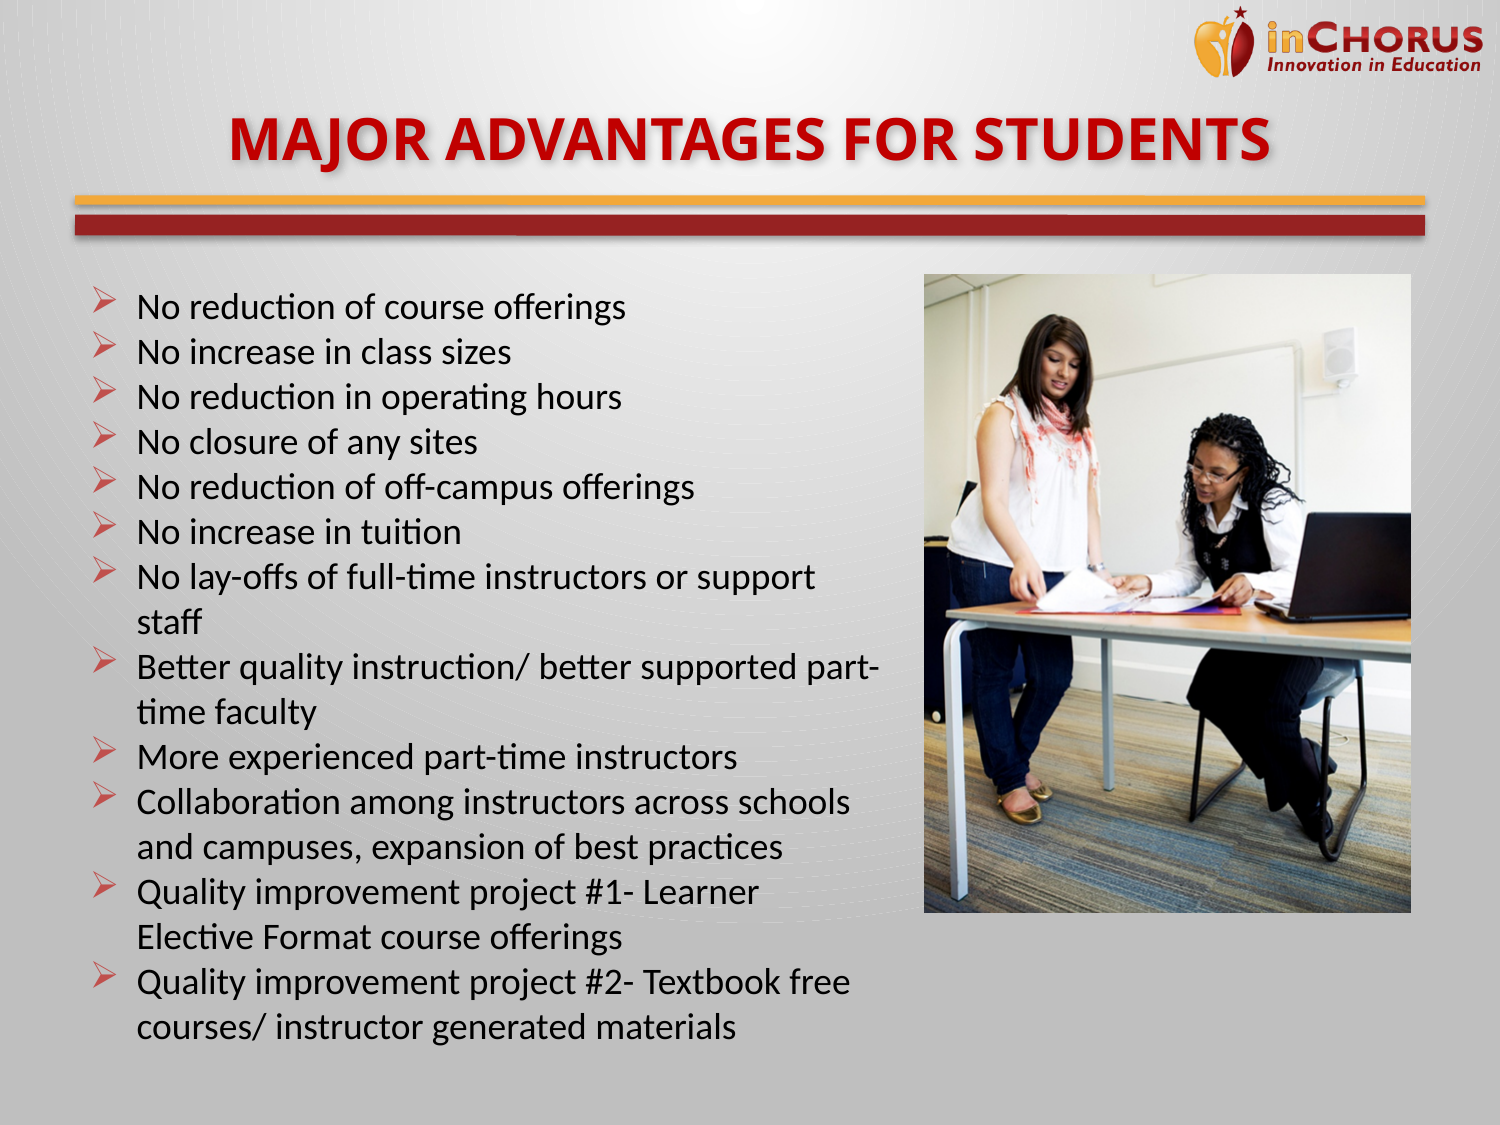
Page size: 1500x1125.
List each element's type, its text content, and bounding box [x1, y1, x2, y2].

text_box No reduction of course offerings No increase in class sizes No reduction in operating hours No closure of any sites No reduction of off-campus offerings No increase in tuition No lay-offs of full-time instructors or support staff Better quality instruction/ better supported part-time faculty More experienced part-time instructors Collaboration among instructors across schools and campuses, expansion of best practices Quality improvement project #1- Learner Elective Format course offerings Quality improvement project #2- Textbook free courses/ instructor generated materials [74, 274, 900, 1055]
title Major advantages for students [75, 87, 1425, 188]
picture [1190, 4, 1488, 80]
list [924, 274, 1412, 914]
